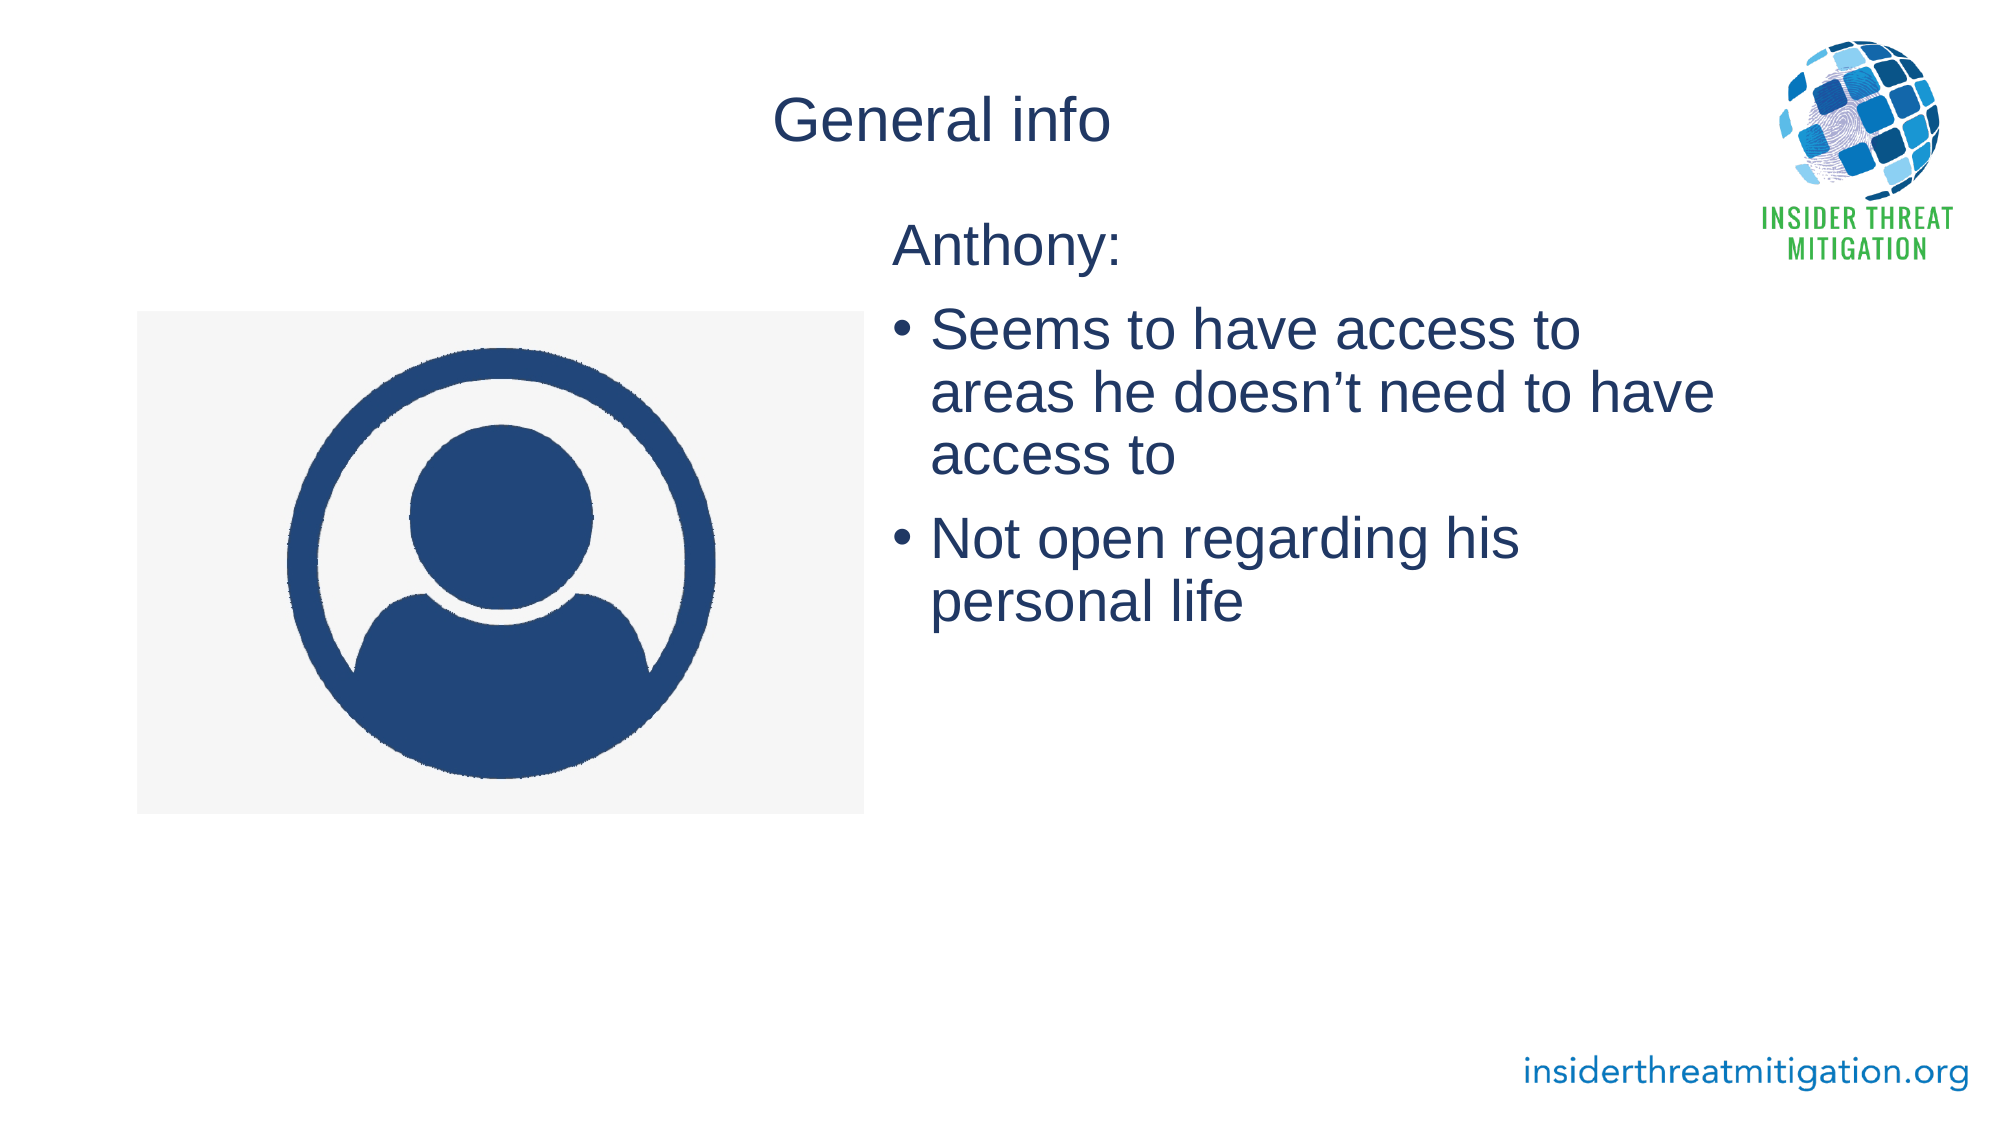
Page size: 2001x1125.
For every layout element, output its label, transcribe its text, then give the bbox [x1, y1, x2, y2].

picture [1758, 20, 1968, 281]
picture [1478, 994, 2000, 1125]
picture [137, 311, 864, 814]
list Anthony: Seems to have access to areas he doesn’t need to have access to Not open regarding his personal life [877, 207, 1748, 1014]
title General info [137, 59, 1748, 183]
